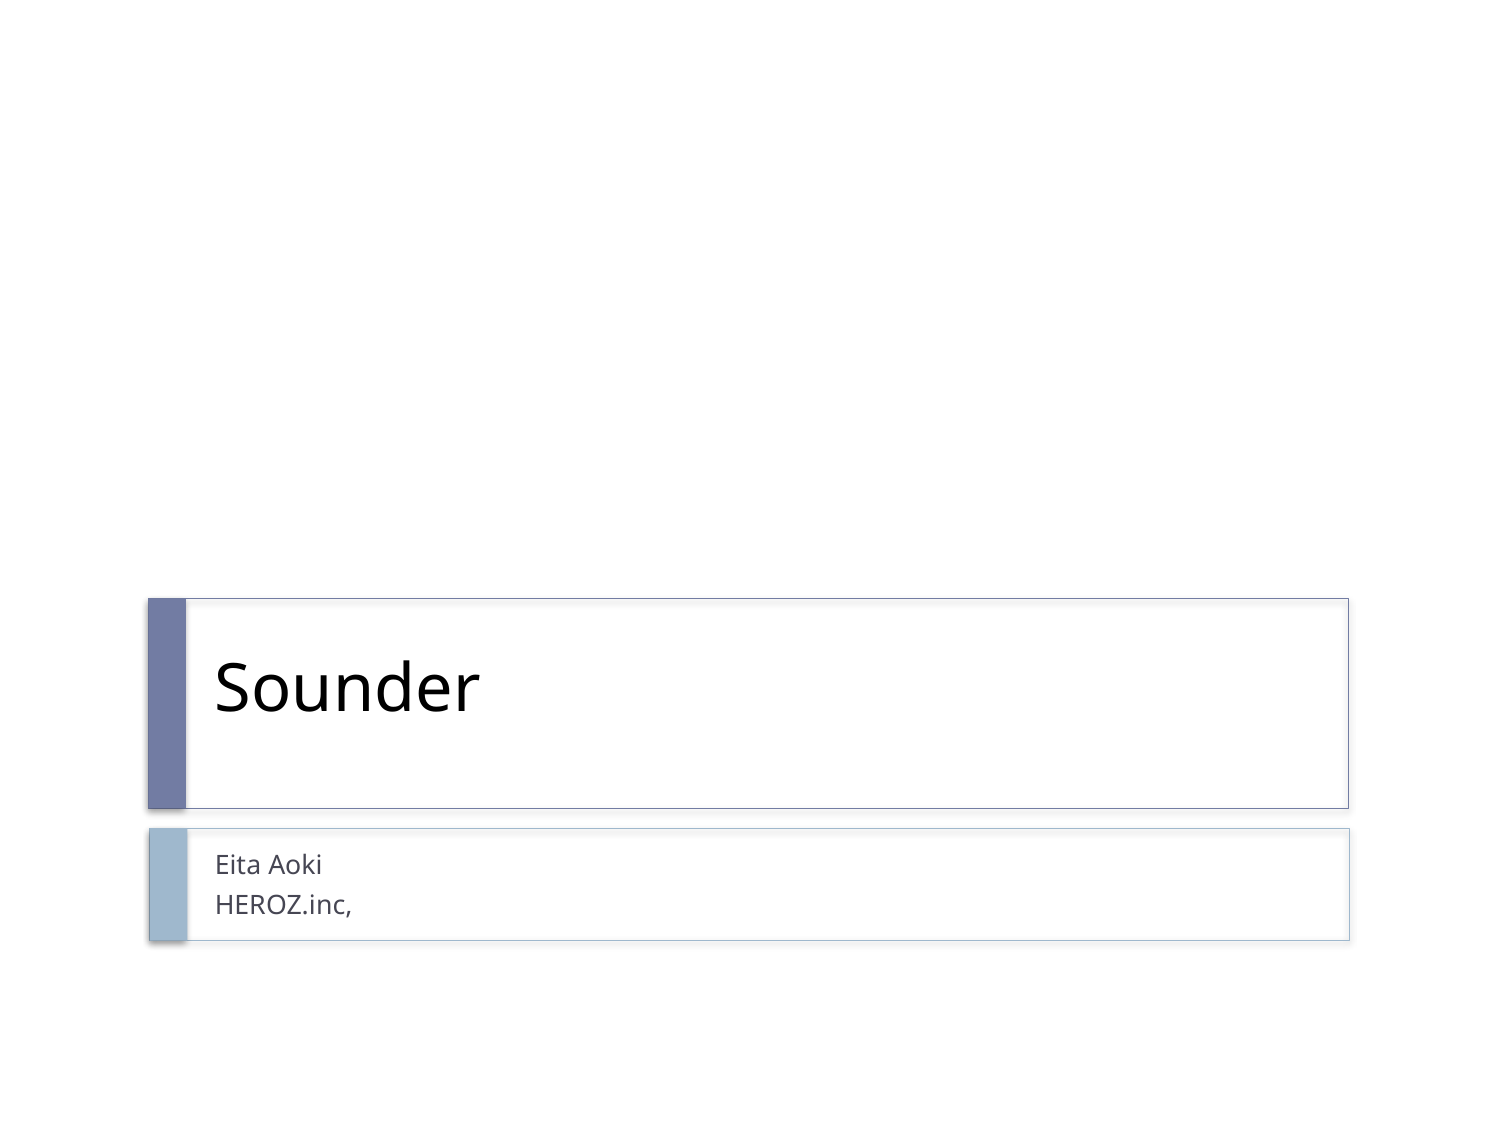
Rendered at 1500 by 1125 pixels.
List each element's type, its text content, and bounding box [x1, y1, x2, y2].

subtitle Eita Aoki HEROZ.inc, [200, 840, 1325, 929]
title Sounder [200, 637, 1325, 800]
